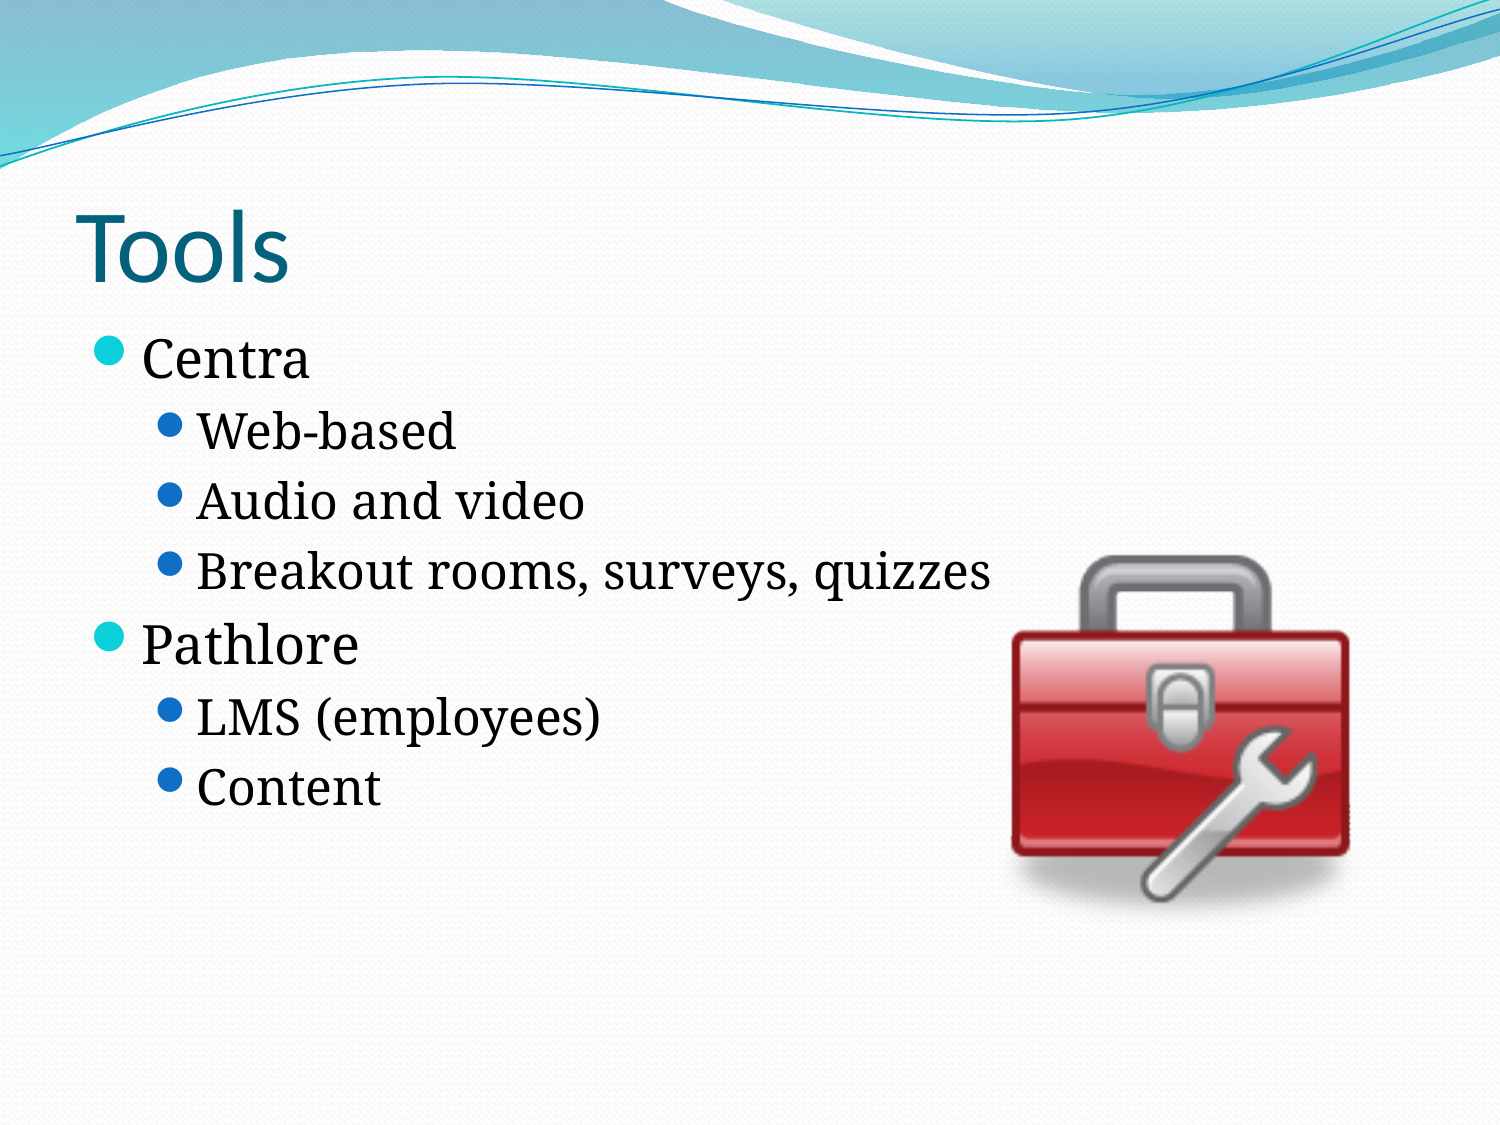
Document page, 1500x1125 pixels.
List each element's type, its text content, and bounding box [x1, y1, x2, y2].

picture [974, 524, 1388, 938]
list Centra Web-based Audio and video Breakout rooms, surveys, quizzes Pathlore LMS (employees) Content [75, 317, 1425, 1038]
title Tools [75, 115, 1425, 303]
